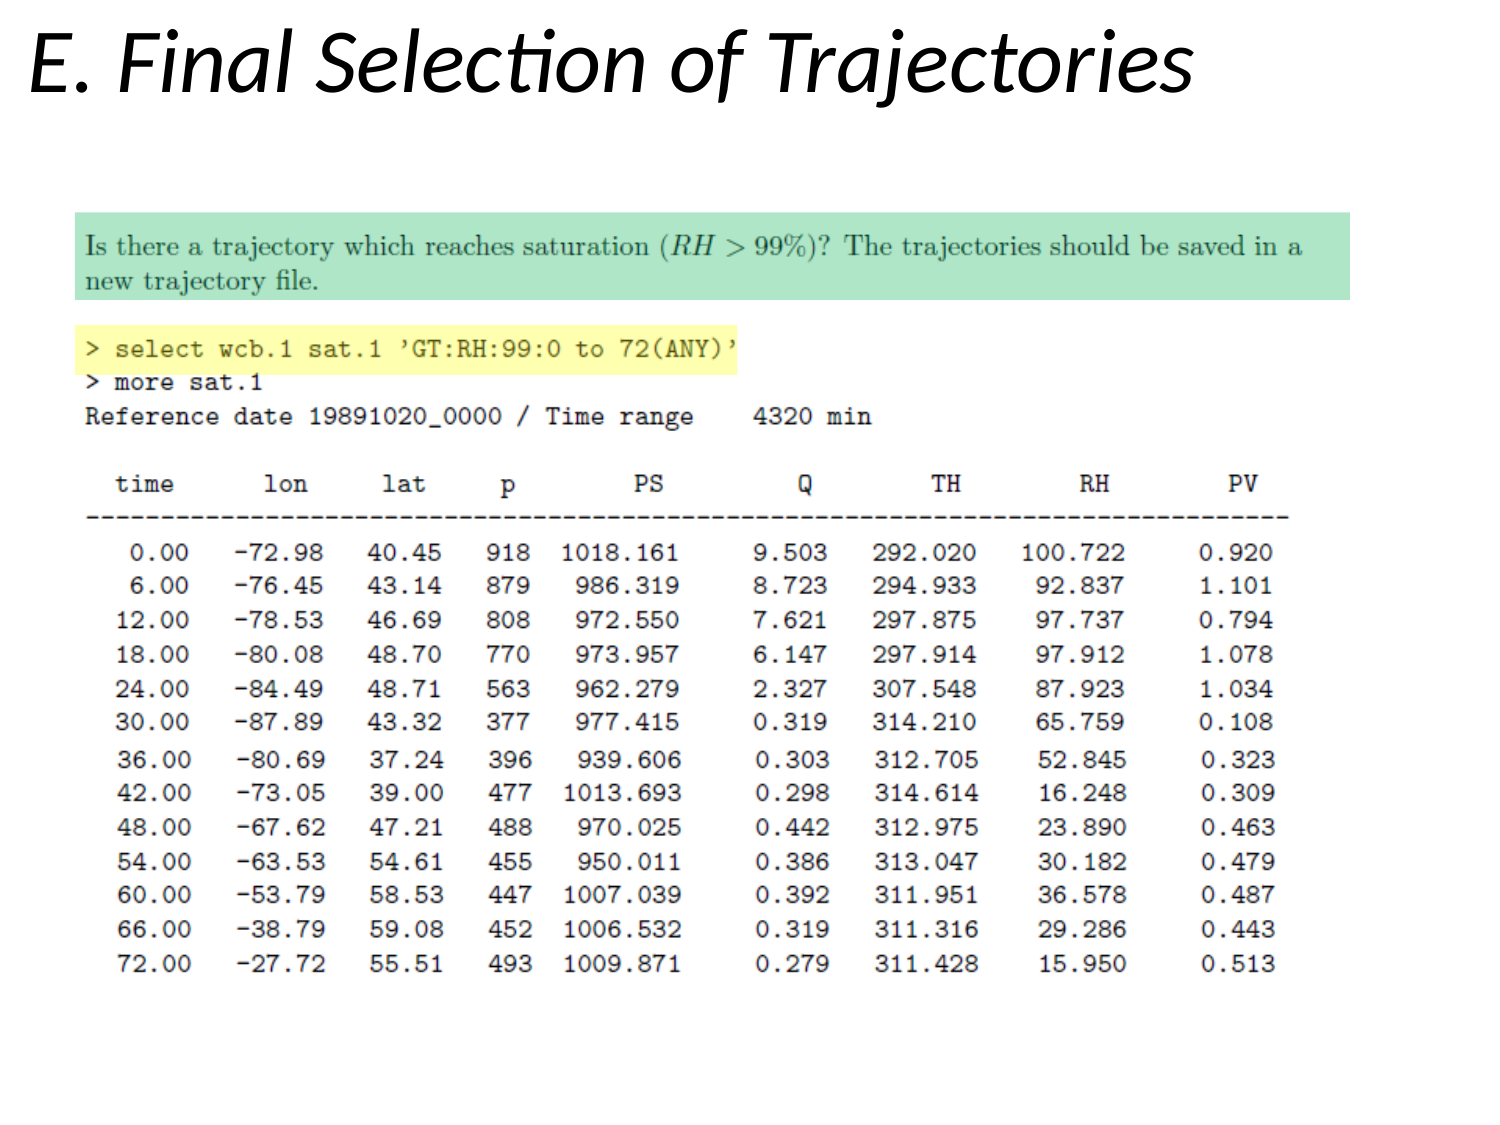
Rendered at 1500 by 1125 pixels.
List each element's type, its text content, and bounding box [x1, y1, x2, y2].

picture [74, 224, 1340, 988]
text_box [73, 210, 1352, 302]
title E. Final Selection of Trajectories [0, 0, 1238, 150]
